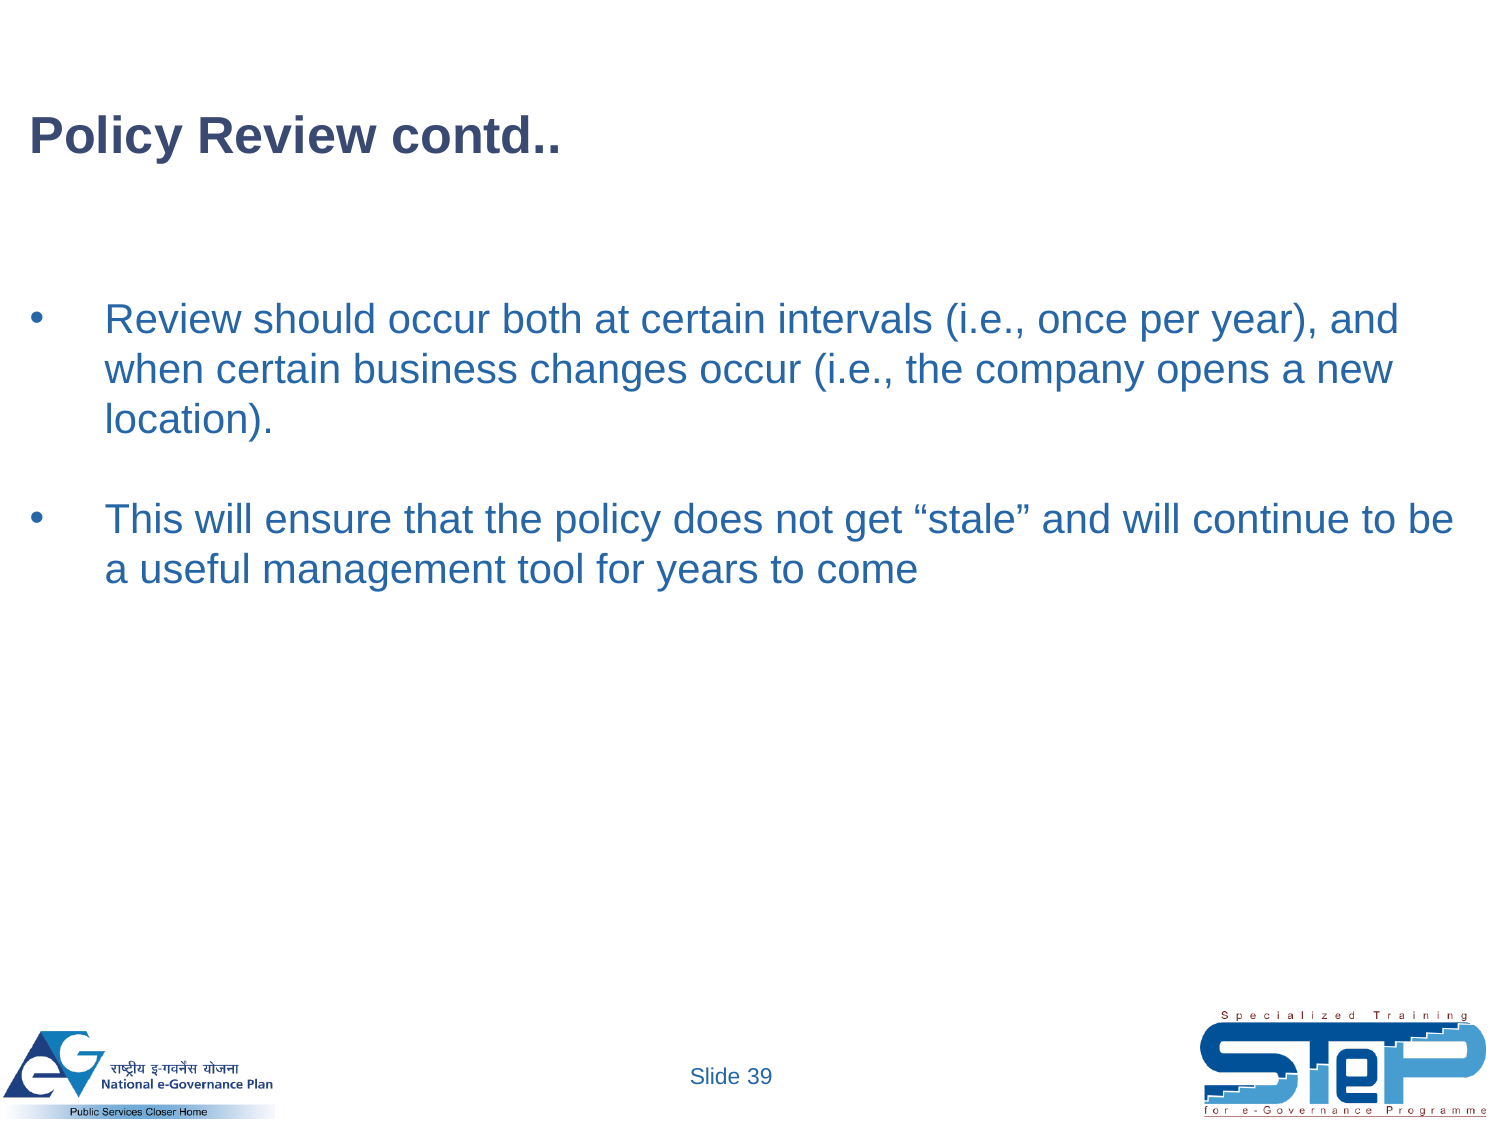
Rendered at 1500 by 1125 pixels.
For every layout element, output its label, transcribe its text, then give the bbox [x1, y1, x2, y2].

picture [2, 1031, 275, 1119]
picture [1200, 1011, 1486, 1117]
title Policy Review contd.. [29, 101, 1470, 226]
list Review should occur both at certain intervals (i.e., once per year), and when certain business changes occur (i.e., the company opens a new location). This will ensure that the policy does not get “stale” and will continue to be a useful management tool for years to come [29, 291, 1470, 1001]
